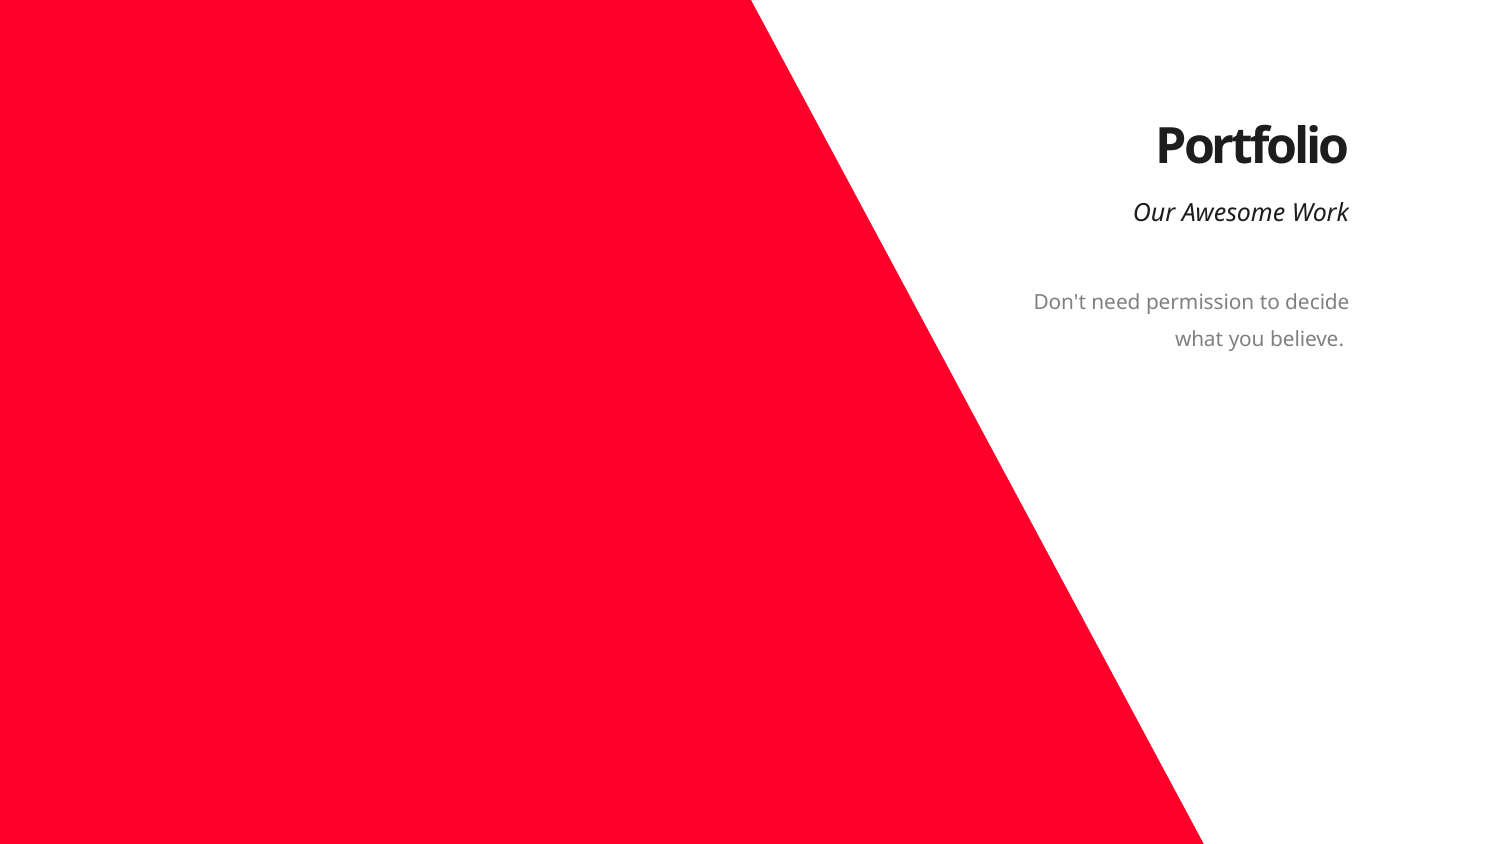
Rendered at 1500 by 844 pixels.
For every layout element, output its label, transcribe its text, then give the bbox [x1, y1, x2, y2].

text_box Portfolio [1209, 98, 1365, 174]
picture [0, 0, 1204, 844]
text_box Our Awesome Work [1209, 174, 1365, 234]
text_box Don't need permission to decide what you believe. [1209, 268, 1365, 359]
